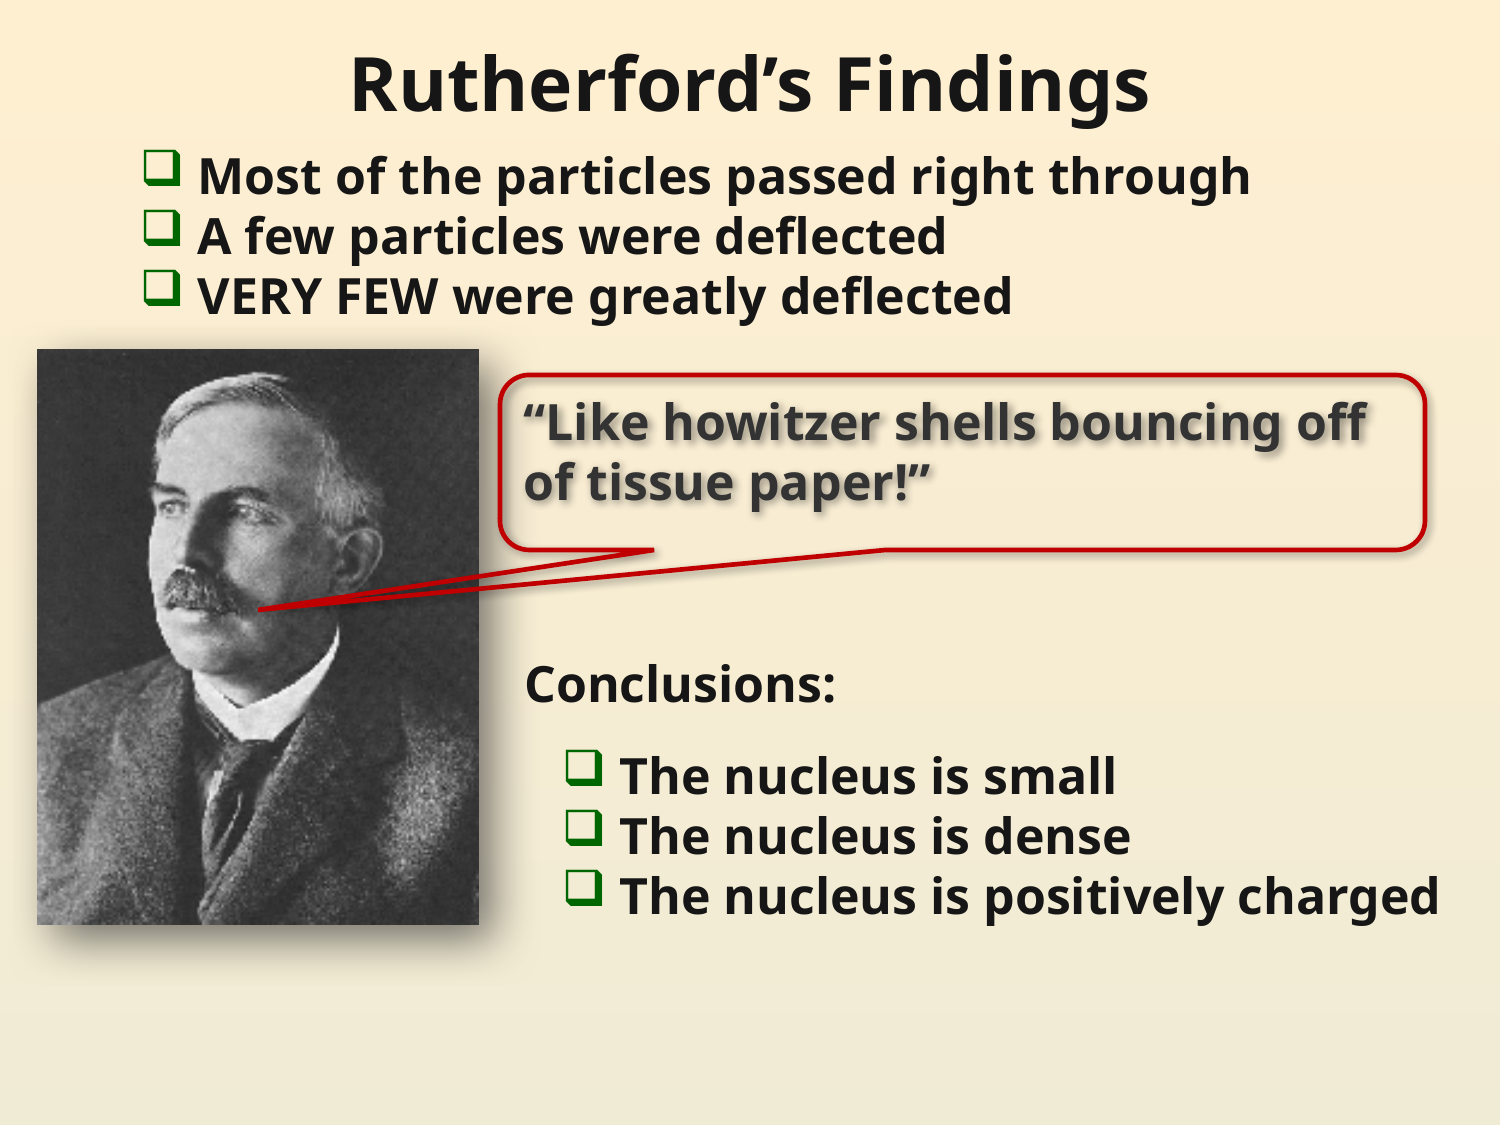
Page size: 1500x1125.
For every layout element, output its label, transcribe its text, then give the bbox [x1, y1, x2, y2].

title Rutherford’s Findings [112, 37, 1388, 126]
text_box “Like howitzer shells bouncing off of tissue paper!” [482, 374, 1426, 589]
text_box Conclusions: [509, 645, 852, 720]
picture [37, 349, 479, 926]
text_box The nucleus is small The nucleus is dense The nucleus is positively charged [547, 737, 1457, 933]
text_box Most of the particles passed right through A few particles were deflected VERY FEW were greatly deflected [124, 137, 1400, 333]
